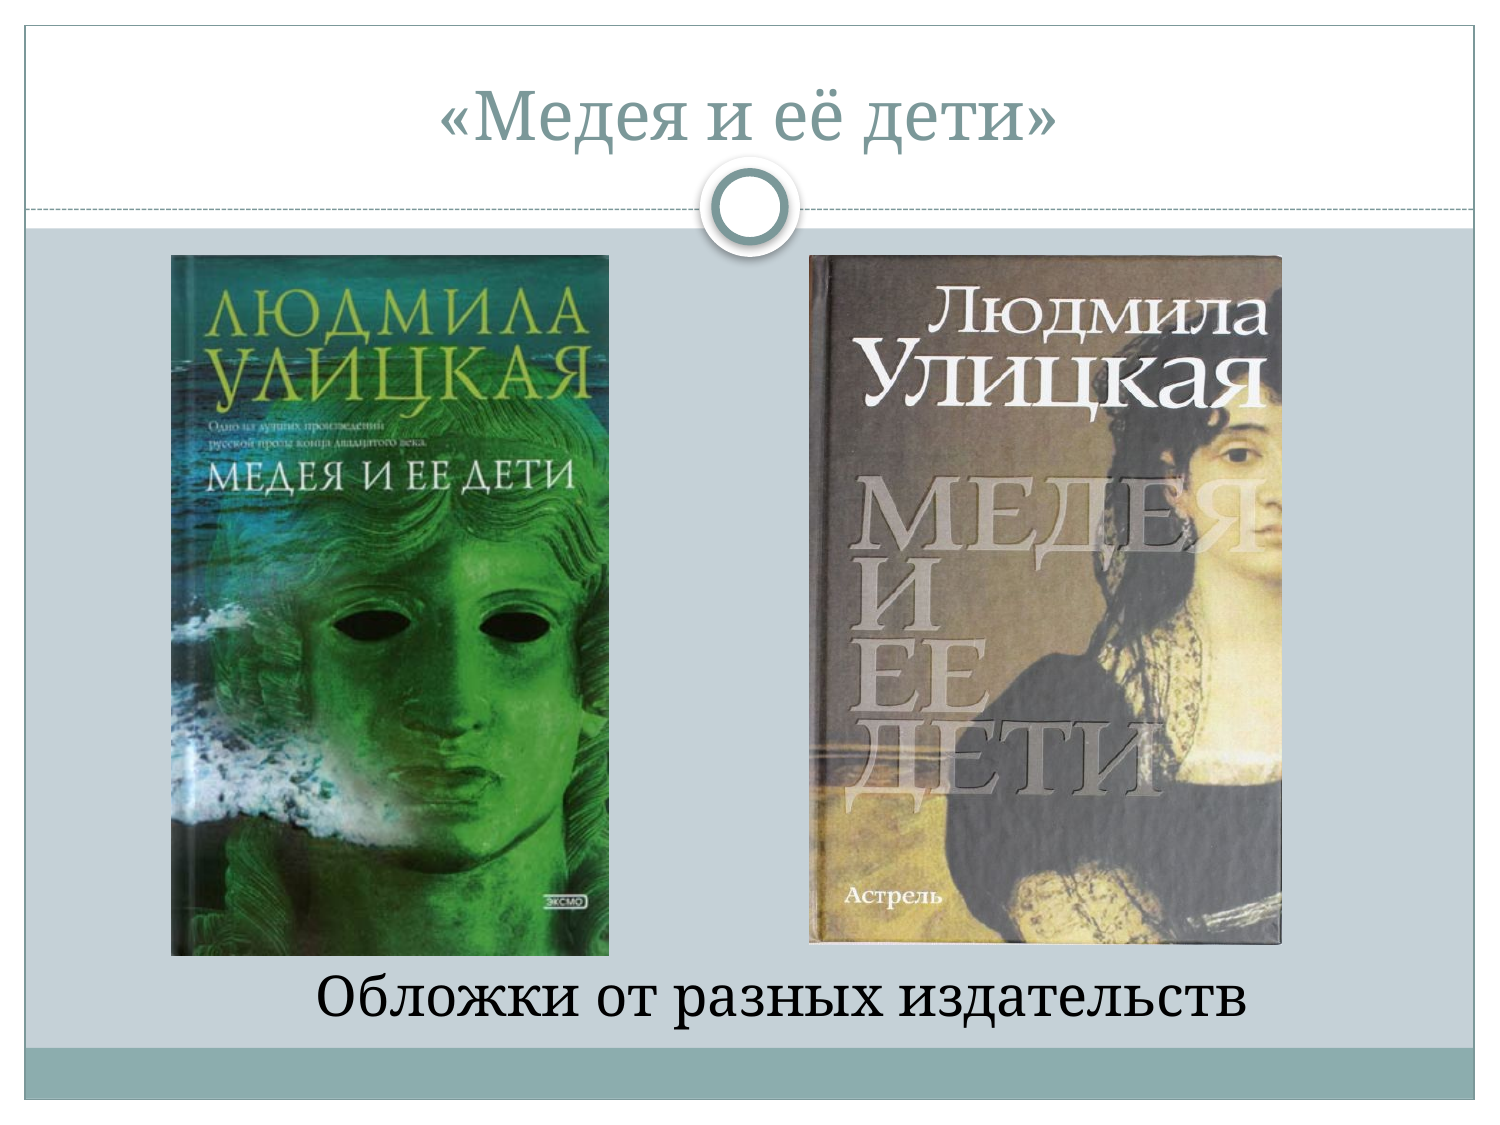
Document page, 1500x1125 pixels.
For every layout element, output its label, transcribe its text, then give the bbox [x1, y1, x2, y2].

list Обложки от разных издательств [301, 952, 1447, 1048]
picture [808, 255, 1282, 945]
picture [170, 255, 609, 956]
title «Медея и её дети» [49, 37, 1450, 162]
